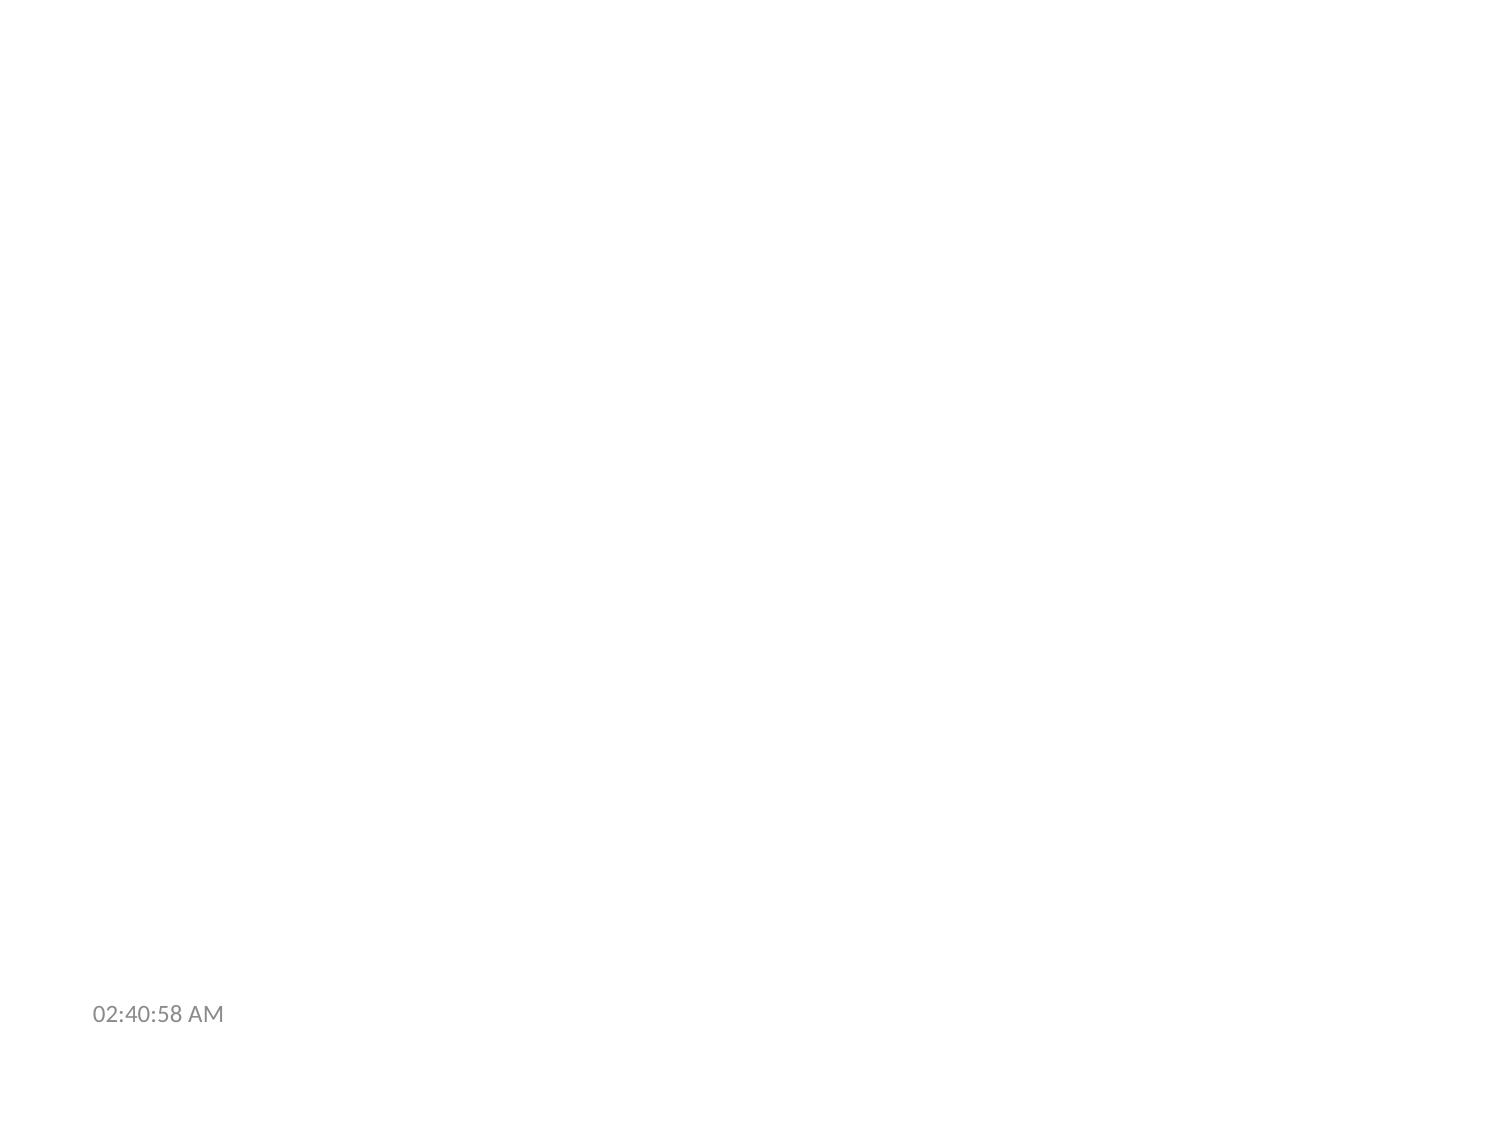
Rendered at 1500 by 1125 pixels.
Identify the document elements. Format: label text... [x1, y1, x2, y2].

text_box 3:35:09 PM [77, 982, 428, 1043]
